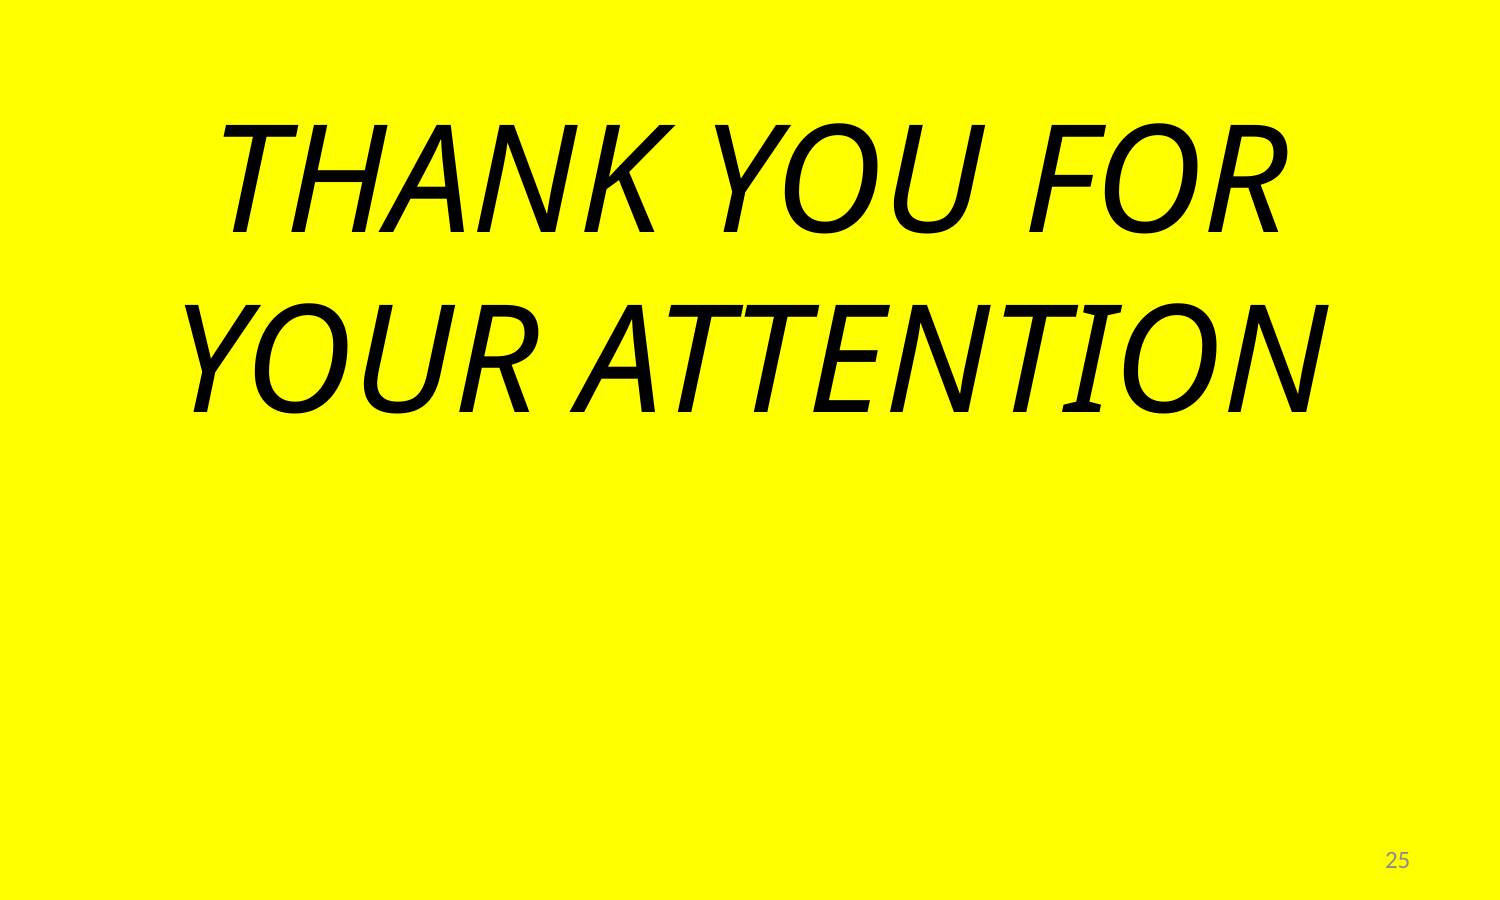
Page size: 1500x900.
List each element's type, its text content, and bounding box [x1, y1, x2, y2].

list THANK YOU FOR YOUR ATTENTION [75, 75, 1425, 825]
slide_number 25 [1074, 834, 1425, 882]
